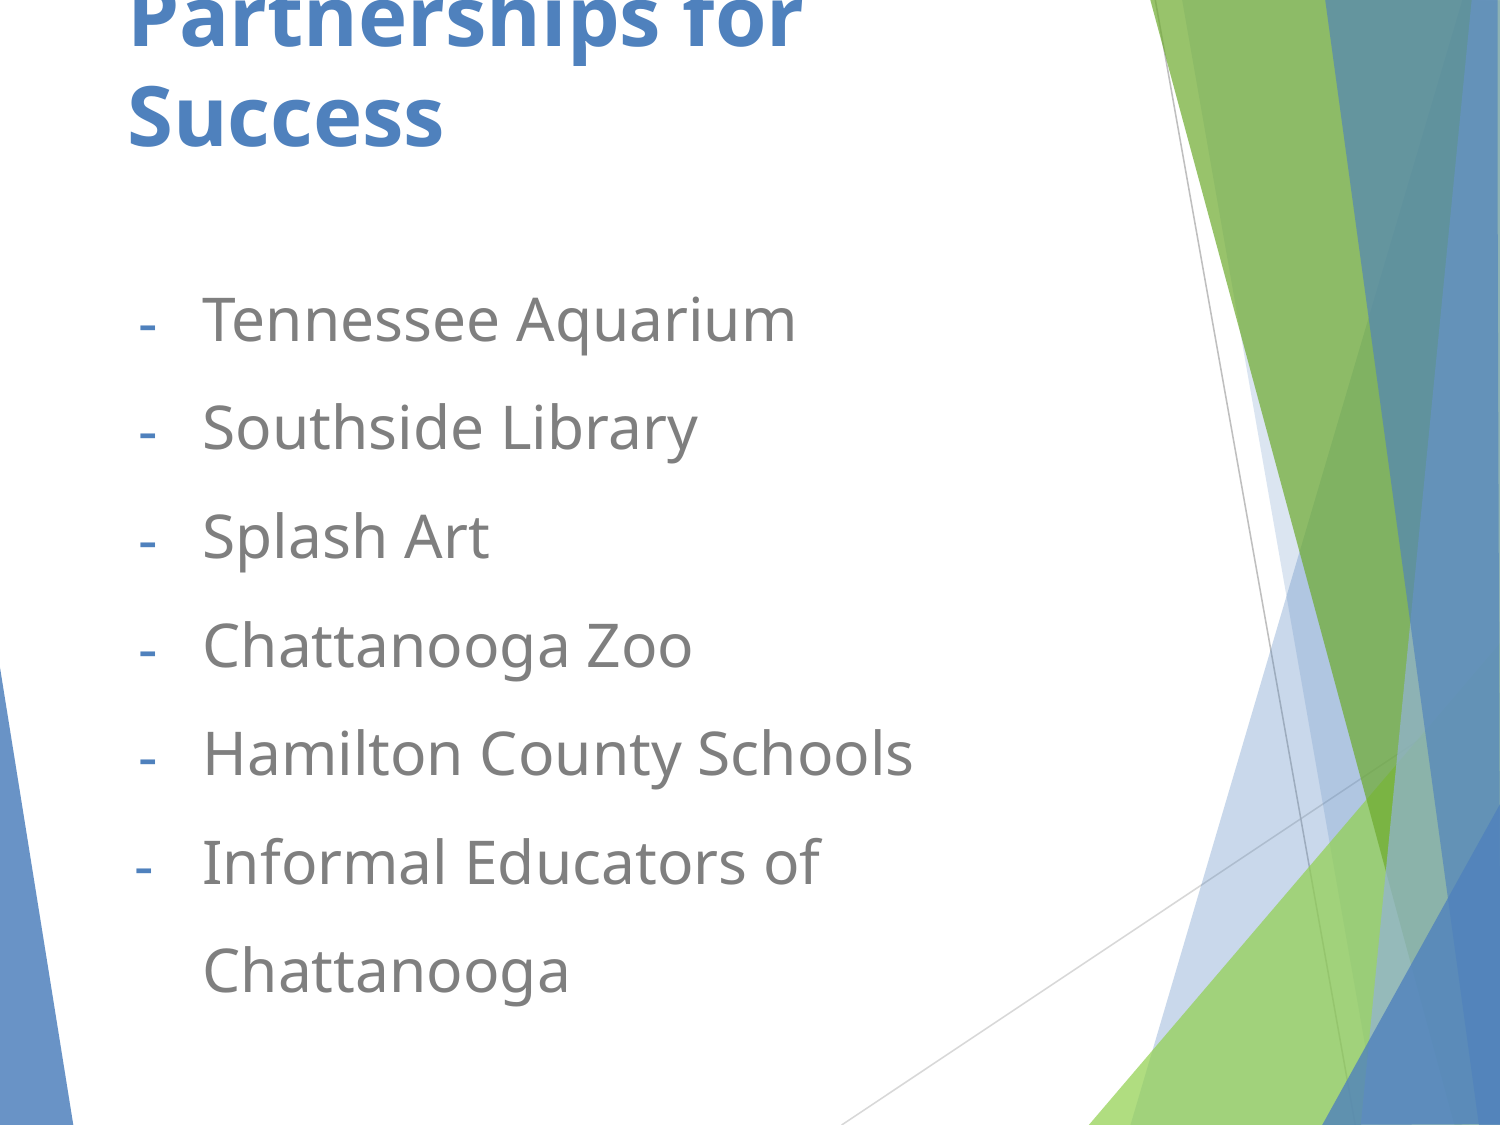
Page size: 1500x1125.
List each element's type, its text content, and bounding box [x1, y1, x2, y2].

list Tennessee Aquarium Southside Library Splash Art Chattanooga Zoo Hamilton County Schools Informal Educators of Chattanooga [112, 236, 1188, 1043]
title Partnerships for Success [112, 46, 1154, 171]
